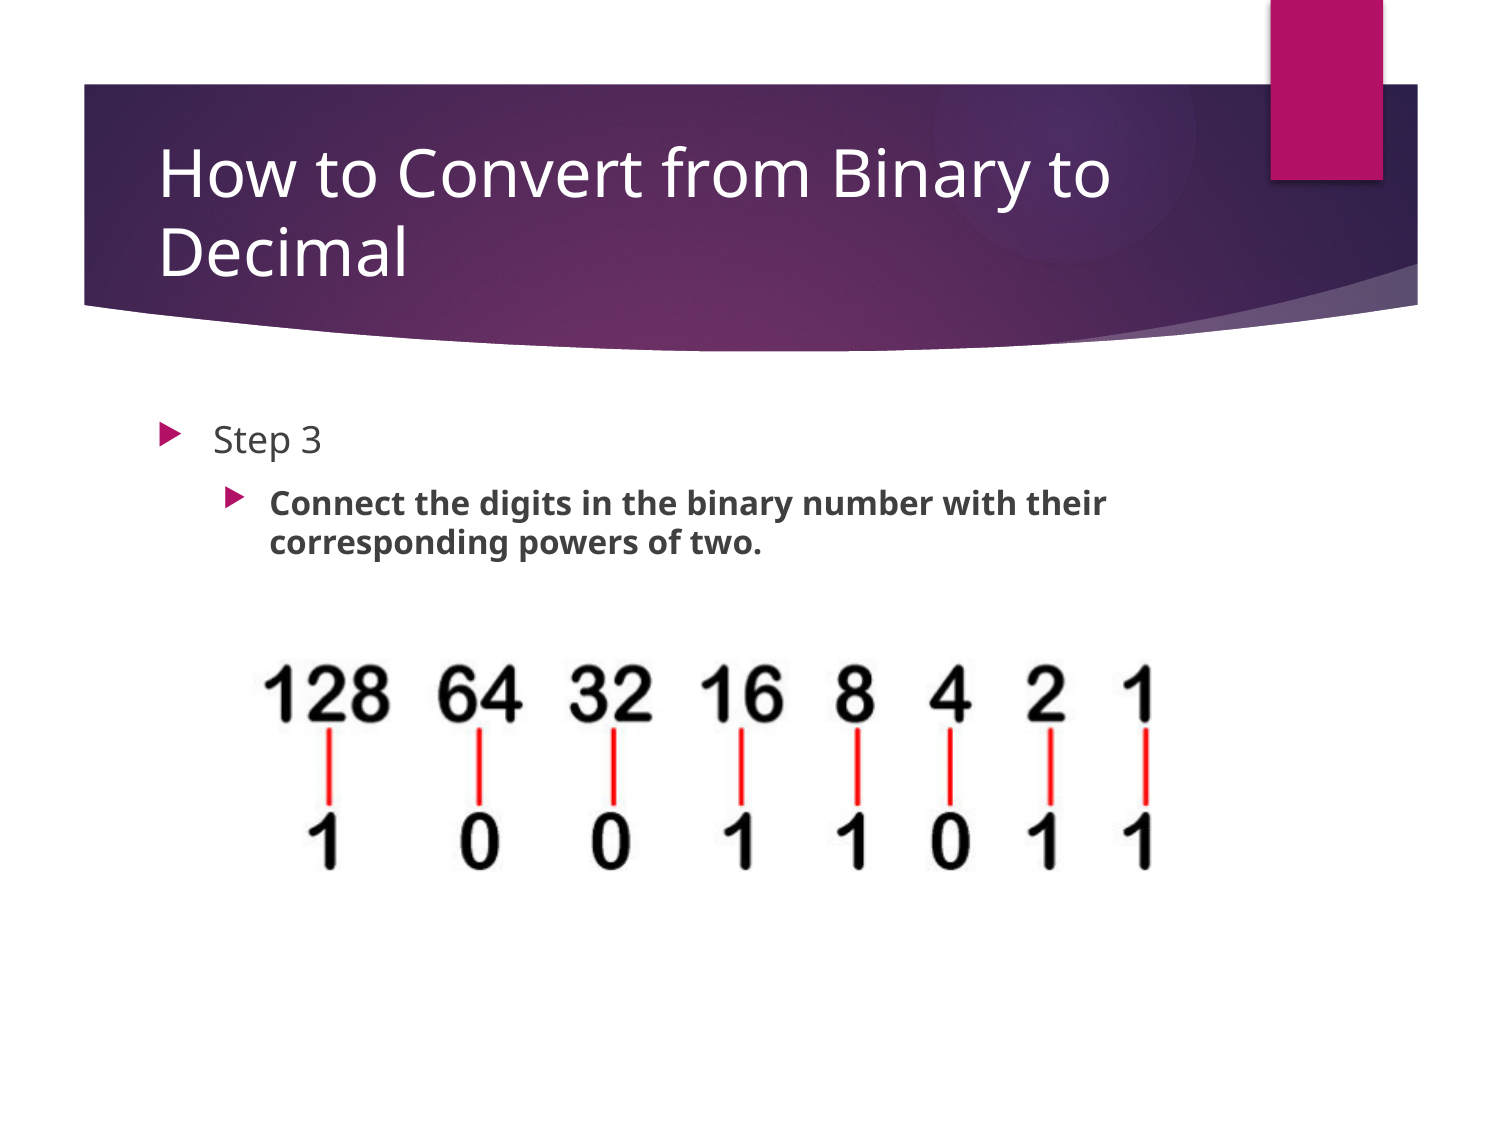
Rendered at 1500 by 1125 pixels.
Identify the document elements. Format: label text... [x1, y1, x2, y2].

picture [238, 599, 1183, 944]
title How to Convert from Binary to Decimal [142, 152, 1183, 269]
list Step 3 Connect the digits in the binary number with their corresponding powers of two. [141, 408, 1183, 988]
